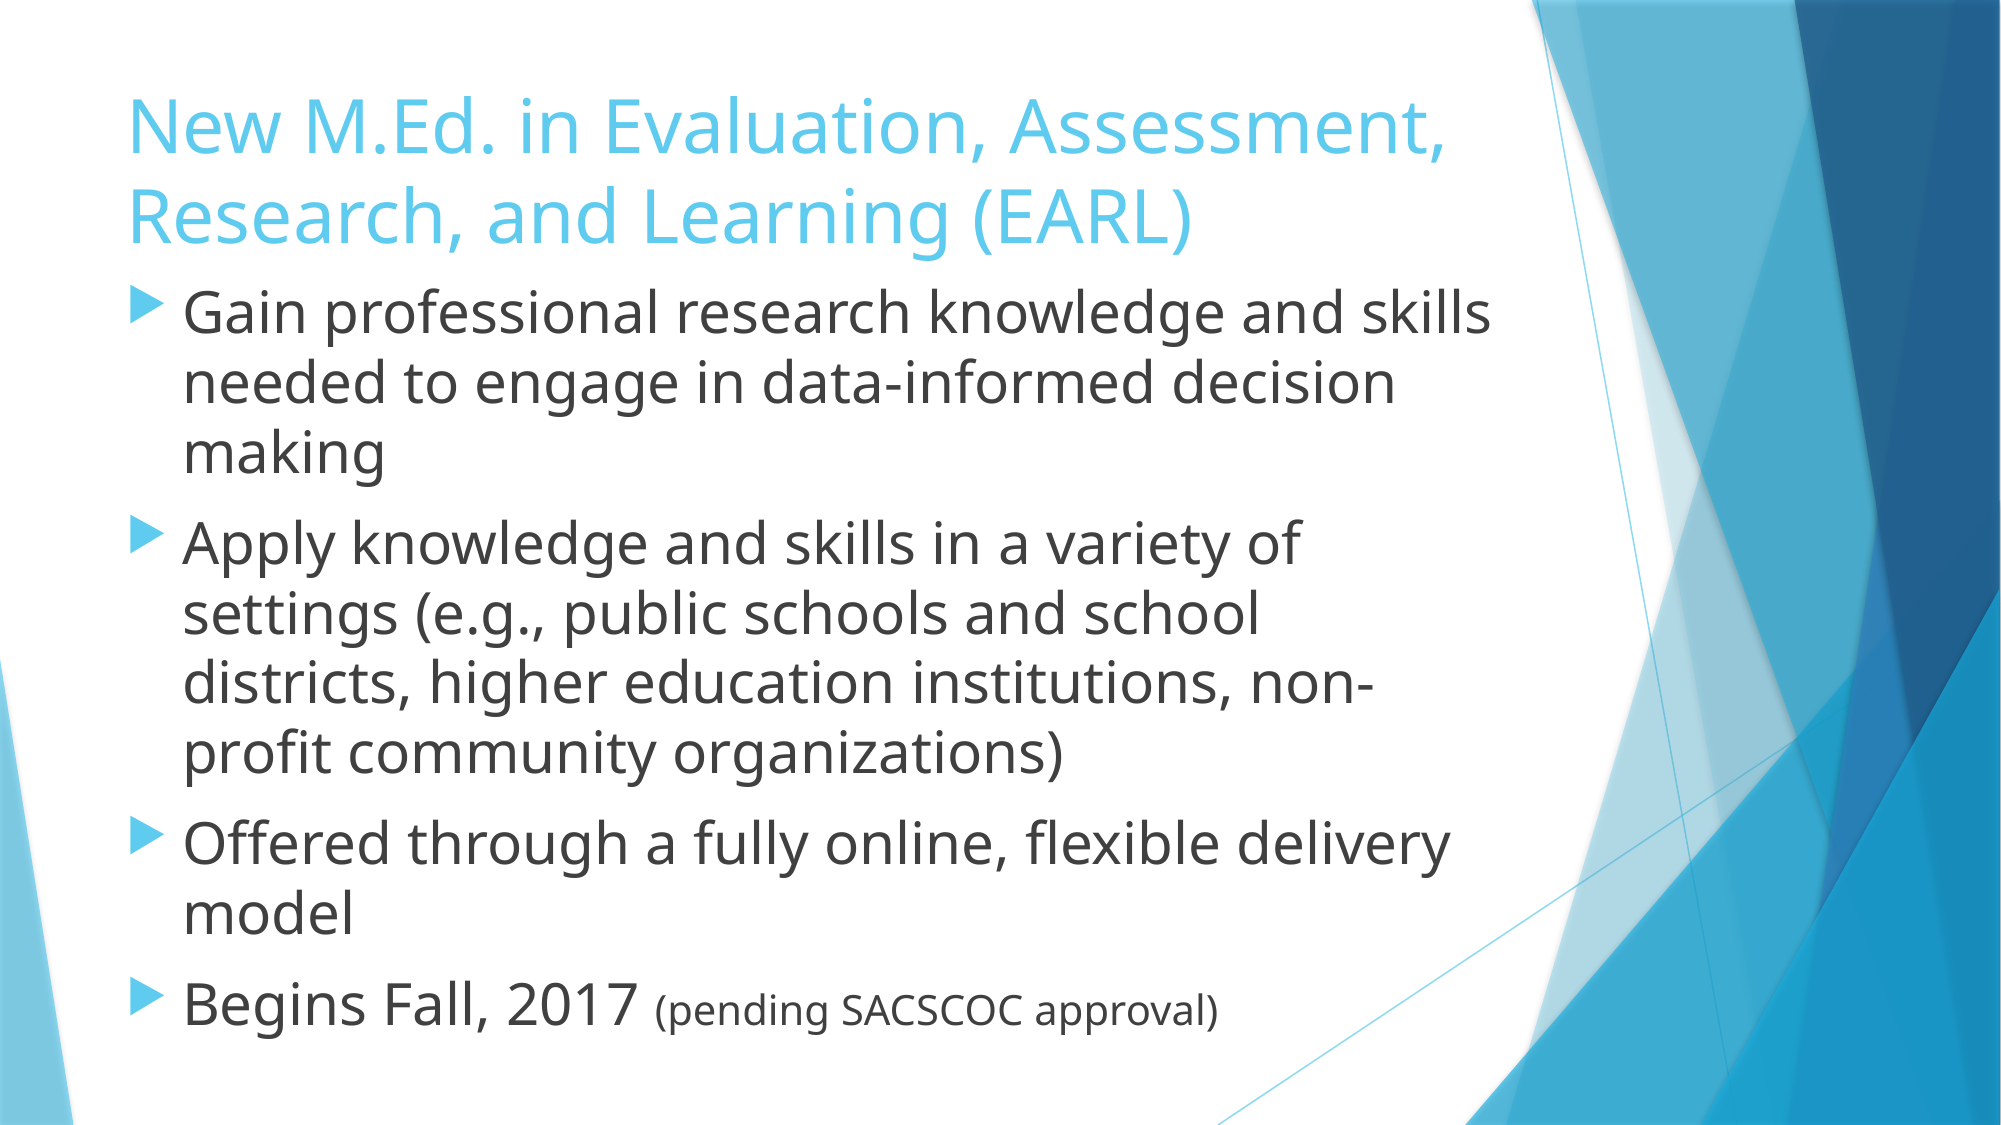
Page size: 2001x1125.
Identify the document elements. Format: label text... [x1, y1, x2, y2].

list Gain professional research knowledge and skills needed to engage in data-informed decision making Apply knowledge and skills in a variety of settings (e.g., public schools and school districts, higher education institutions, non-profit community organizations) Offered through a fully online, flexible delivery model Begins Fall, 2017 (pending SACSCOC approval) [111, 267, 1522, 1125]
title New M.Ed. in Evaluation, Assessment, Research, and Learning (EARL) [111, 71, 1522, 267]
